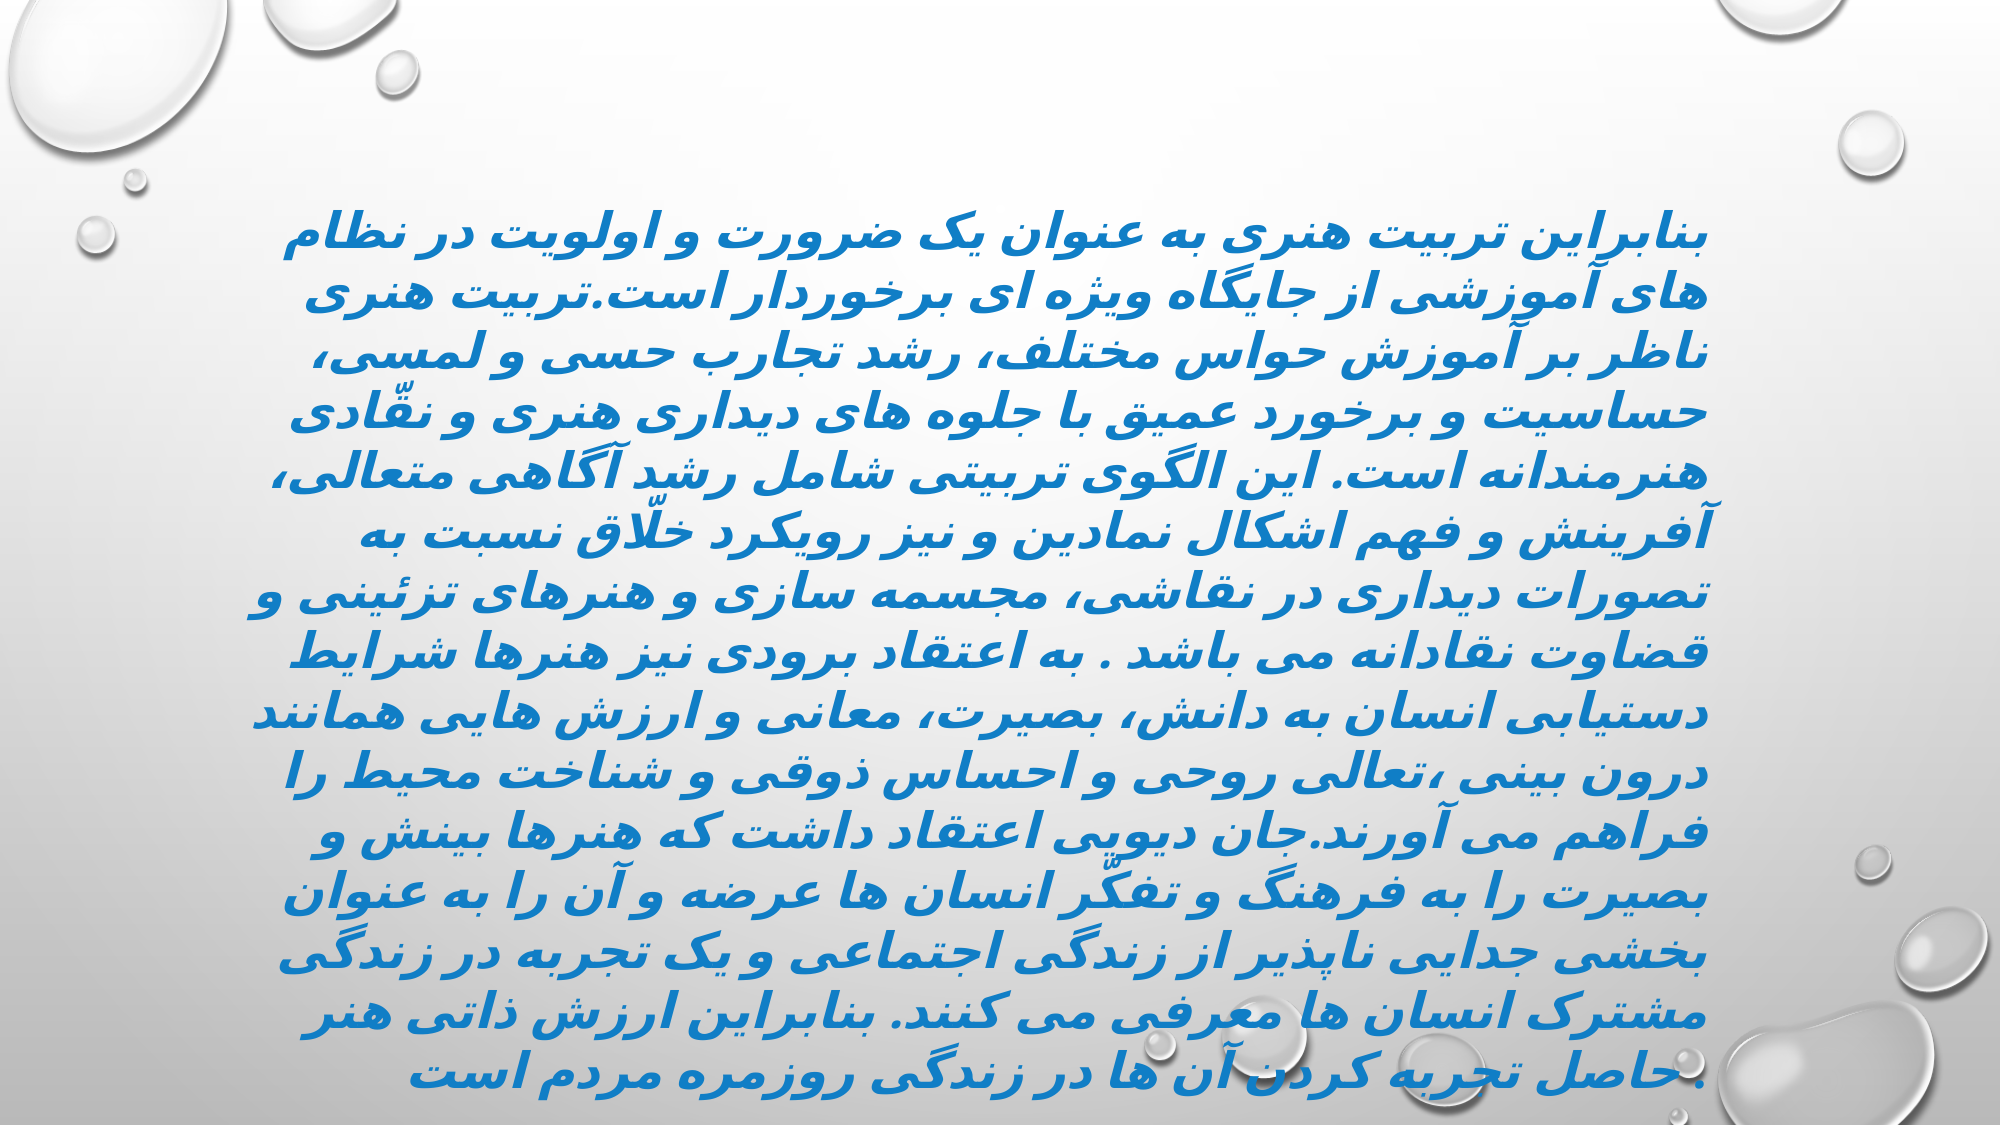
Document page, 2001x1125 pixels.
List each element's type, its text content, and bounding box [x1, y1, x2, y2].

picture [0, 0, 2000, 1125]
text_box بنابراین تربیت هنری به عنوان یک ضرورت و اولویت در نظام های آموزشی از جایگاه ویژه ای برخوردار است.تربیت هنری ناظر بر آموزش حواس مختلف، رشد تجارب حسی و لمسی، حساسیت و برخورد عمیق با جلوه های دیداری هنری و نقّادی هنرمندانه است. این الگوی تربیتی شامل رشد آگاهی متعالی، آفرینش و فهم اشکال نمادین و نیز رویکرد خلّاق نسبت به تصورات دیداری در نقاشی، مجسمه سازی و هنرهای تزئینی و قضاوت نقادانه می باشد . به اعتقاد برودی نیز هنرها شرایط دستیابی انسان به دانش، بصیرت، معانی و ارزش هایی همانند درون بینی ،تعالی روحی و احساس ذوقی و شناخت محیط را فراهم می آورند.جان دیویی اعتقاد داشت که هنرها بینش و بصیرت را به فرهنگ و تفکّر انسان ها عرضه و آن را به عنوان بخشی جدایی ناپذیر از زندگی اجتماعی و یک تجربه در زندگی مشترک انسان ها معرفی می کنند. بنابراین ارزش ذاتی هنر حاصل تجربه کردن آن ها در زندگی روزمره مردم است . [225, 191, 1724, 1107]
